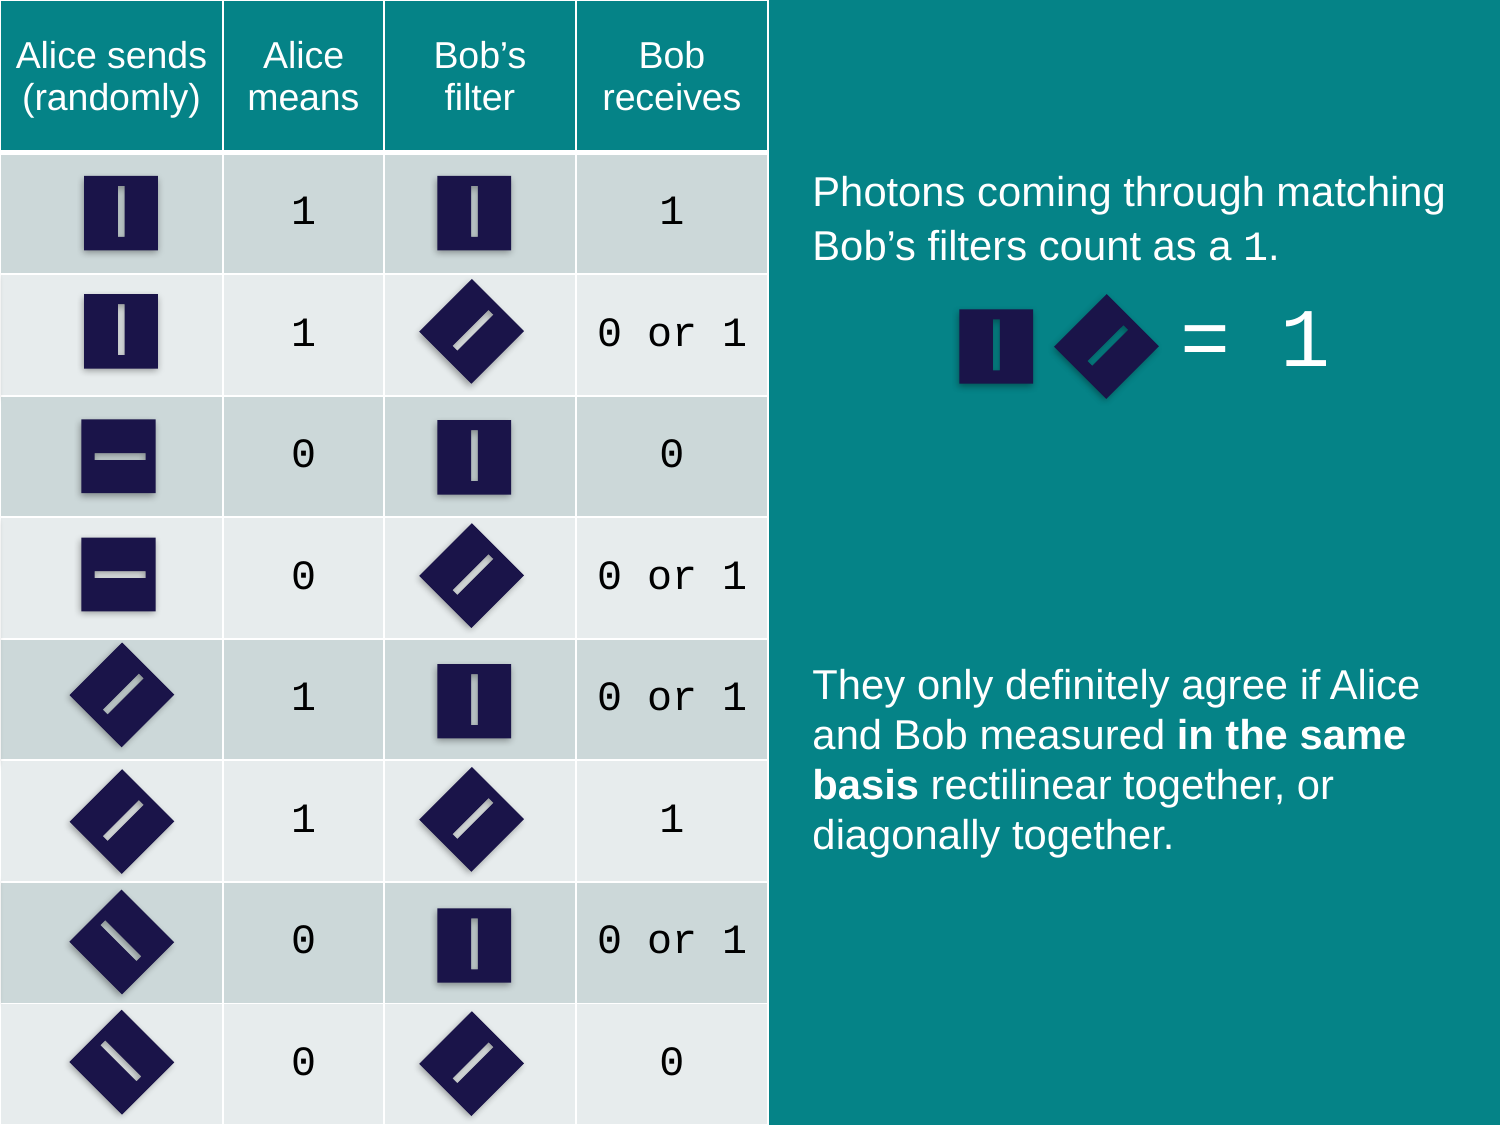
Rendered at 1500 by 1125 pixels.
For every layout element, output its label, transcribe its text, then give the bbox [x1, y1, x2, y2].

list = 1 [1180, 328, 1372, 423]
text_box [418, 278, 525, 385]
text_box [81, 419, 156, 494]
text_box [83, 293, 159, 369]
text_box [418, 1010, 525, 1117]
text_box [437, 908, 512, 984]
text_box [68, 768, 175, 875]
text_box [959, 309, 1034, 385]
table_cell [3, 883, 222, 1003]
text_box [418, 766, 525, 873]
text_box [418, 522, 525, 629]
table_cell 0 or 1 [577, 275, 767, 395]
title They only definitely agree if Alice and Bob measured in the same basis rectilinear together, or diagonally together. [812, 657, 1465, 902]
table_cell 0 [224, 397, 383, 516]
table_cell [4, 640, 222, 759]
table_cell 0 [224, 1004, 383, 1124]
table_cell 0 or 1 [577, 883, 767, 1003]
table_cell [385, 397, 575, 516]
table_cell 0 or 1 [577, 518, 767, 638]
table_cell 0 [224, 518, 383, 638]
table_cell [385, 761, 575, 881]
table_cell [385, 1004, 575, 1124]
text_box [437, 663, 512, 739]
table_cell [3, 761, 222, 881]
text_box [68, 889, 175, 995]
table_header Alice sends (randomly) [1, 1, 222, 150]
table_cell [1, 1004, 222, 1124]
table_cell 0 [224, 883, 383, 1003]
table_cell [385, 640, 575, 759]
table_cell [1, 155, 222, 273]
table_cell 0 [577, 1004, 767, 1124]
table_cell 1 [577, 155, 767, 273]
table_cell [2, 275, 222, 395]
table_cell 1 [224, 640, 383, 759]
text_box [1053, 293, 1160, 400]
table_cell [3, 518, 222, 638]
table_cell [385, 275, 575, 395]
table_cell 1 [224, 275, 383, 395]
table_cell [385, 883, 575, 1003]
text_box [83, 175, 159, 251]
table_header Bob receives [577, 1, 767, 150]
text_box [68, 642, 175, 748]
list Photons coming through matching Bob’s filters count as a 1. [812, 160, 1461, 480]
table_cell 0 or 1 [577, 640, 767, 759]
text_box [437, 419, 512, 495]
table_header Bob’s filter [385, 1, 575, 150]
table_cell [3, 397, 222, 516]
table_cell [385, 155, 575, 273]
table_cell 1 [577, 761, 767, 881]
table_cell [385, 518, 575, 638]
table_cell 1 [224, 155, 383, 273]
text_box [68, 1009, 175, 1116]
text_box [437, 175, 512, 251]
text_box [81, 537, 156, 612]
table_header Alice means [224, 1, 383, 150]
table_cell 0 [577, 397, 767, 516]
table_cell 1 [224, 761, 383, 881]
